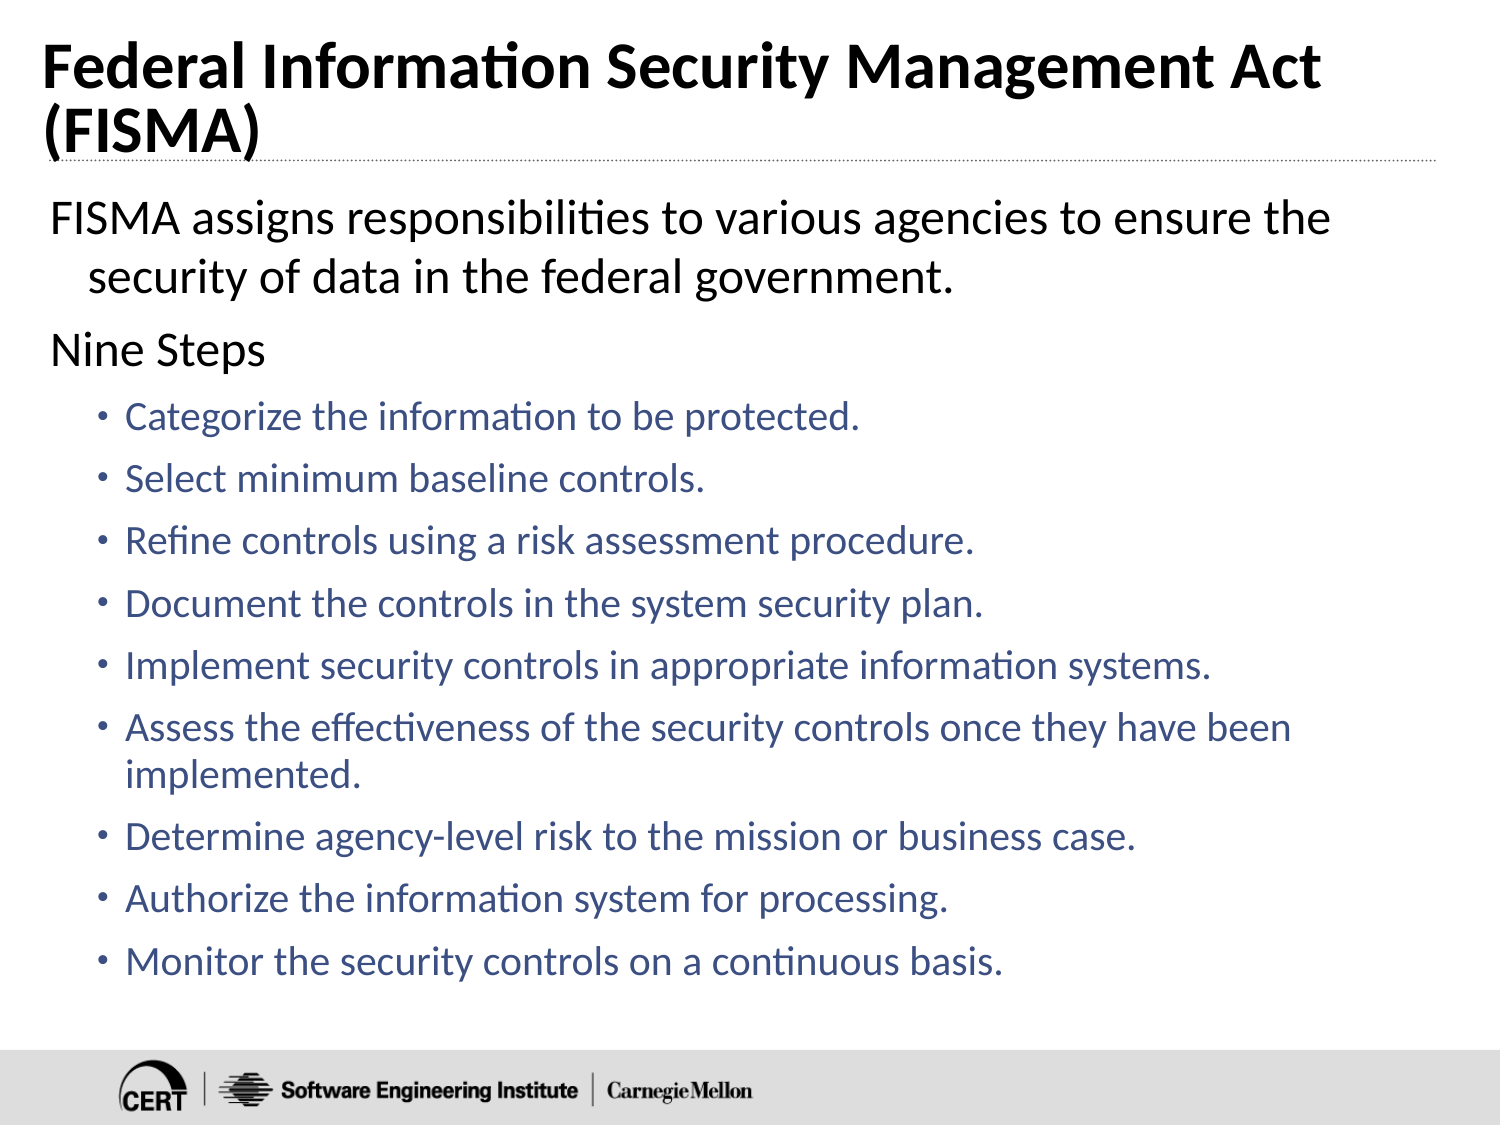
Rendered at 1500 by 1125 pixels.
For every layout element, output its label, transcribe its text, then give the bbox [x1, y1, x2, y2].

picture [102, 1056, 765, 1117]
list FISMA assigns responsibilities to various agencies to ensure the security of data in the federal government. Nine Steps Categorize the information to be protected. Select minimum baseline controls. Refine controls using a risk assessment procedure. Document the controls in the system security plan. Implement security controls in appropriate information systems. Assess the effectiveness of the security controls once they have been implemented. Determine agency-level risk to the mission or business case. Authorize the information system for processing. Monitor the security controls on a continuous basis. [49, 187, 1438, 1001]
title Federal Information Security Management Act (FISMA) [42, 37, 1434, 155]
